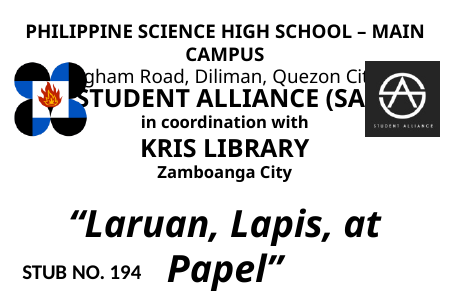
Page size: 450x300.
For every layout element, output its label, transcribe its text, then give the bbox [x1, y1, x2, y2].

text_box PHILIPPINE SCIENCE HIGH SCHOOL – MAIN CAMPUS Agham Road, Diliman, Quezon City [0, 12, 450, 74]
text_box STUDENT ALLIANCE (SA) in coordination with KRIS LIBRARY Zamboanga City [0, 74, 450, 190]
text_box STUB NO. 194 [7, 251, 213, 292]
text_box “Laruan, Lapis, at Papel” [0, 192, 450, 298]
picture [364, 60, 441, 137]
picture [12, 60, 88, 137]
